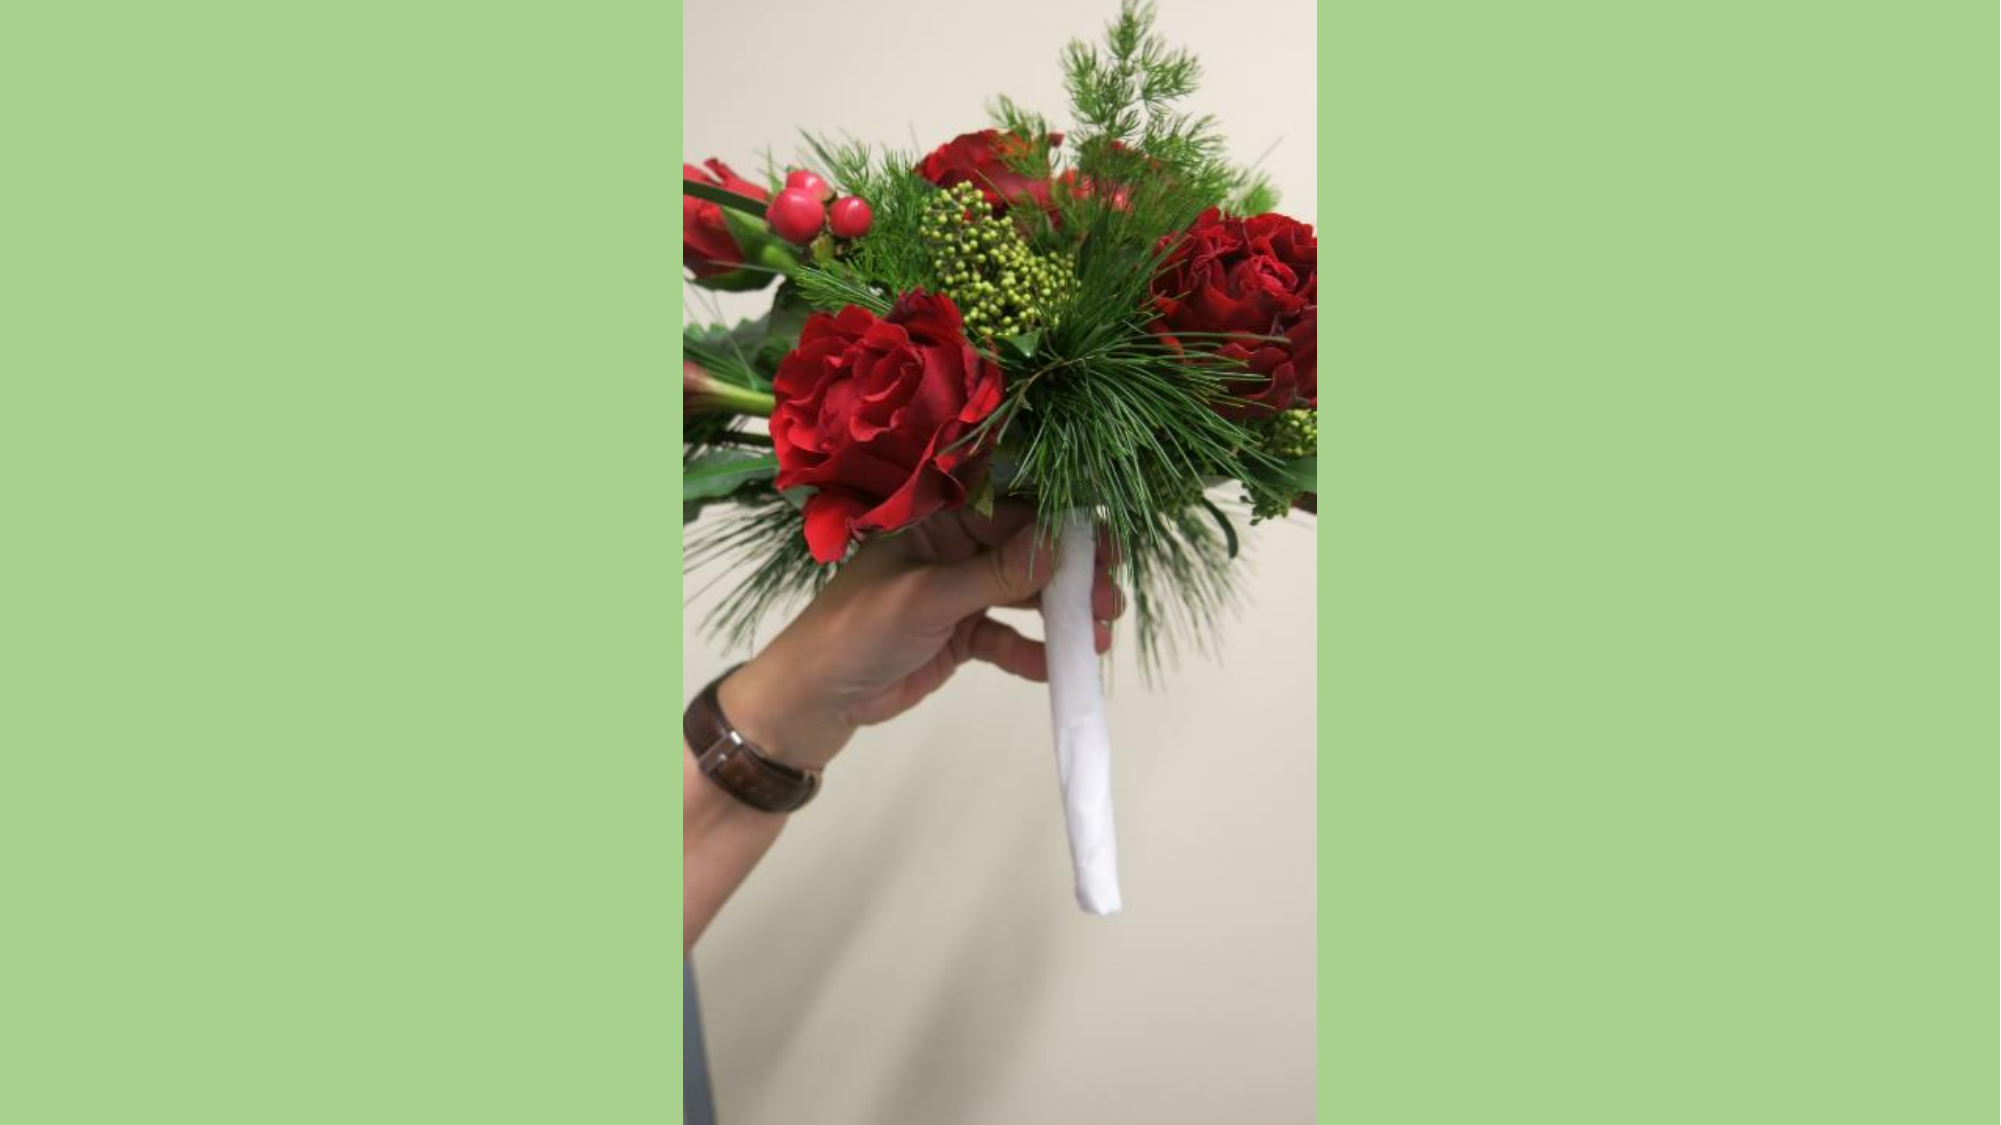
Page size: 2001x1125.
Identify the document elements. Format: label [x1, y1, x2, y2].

picture [683, 0, 1317, 1125]
